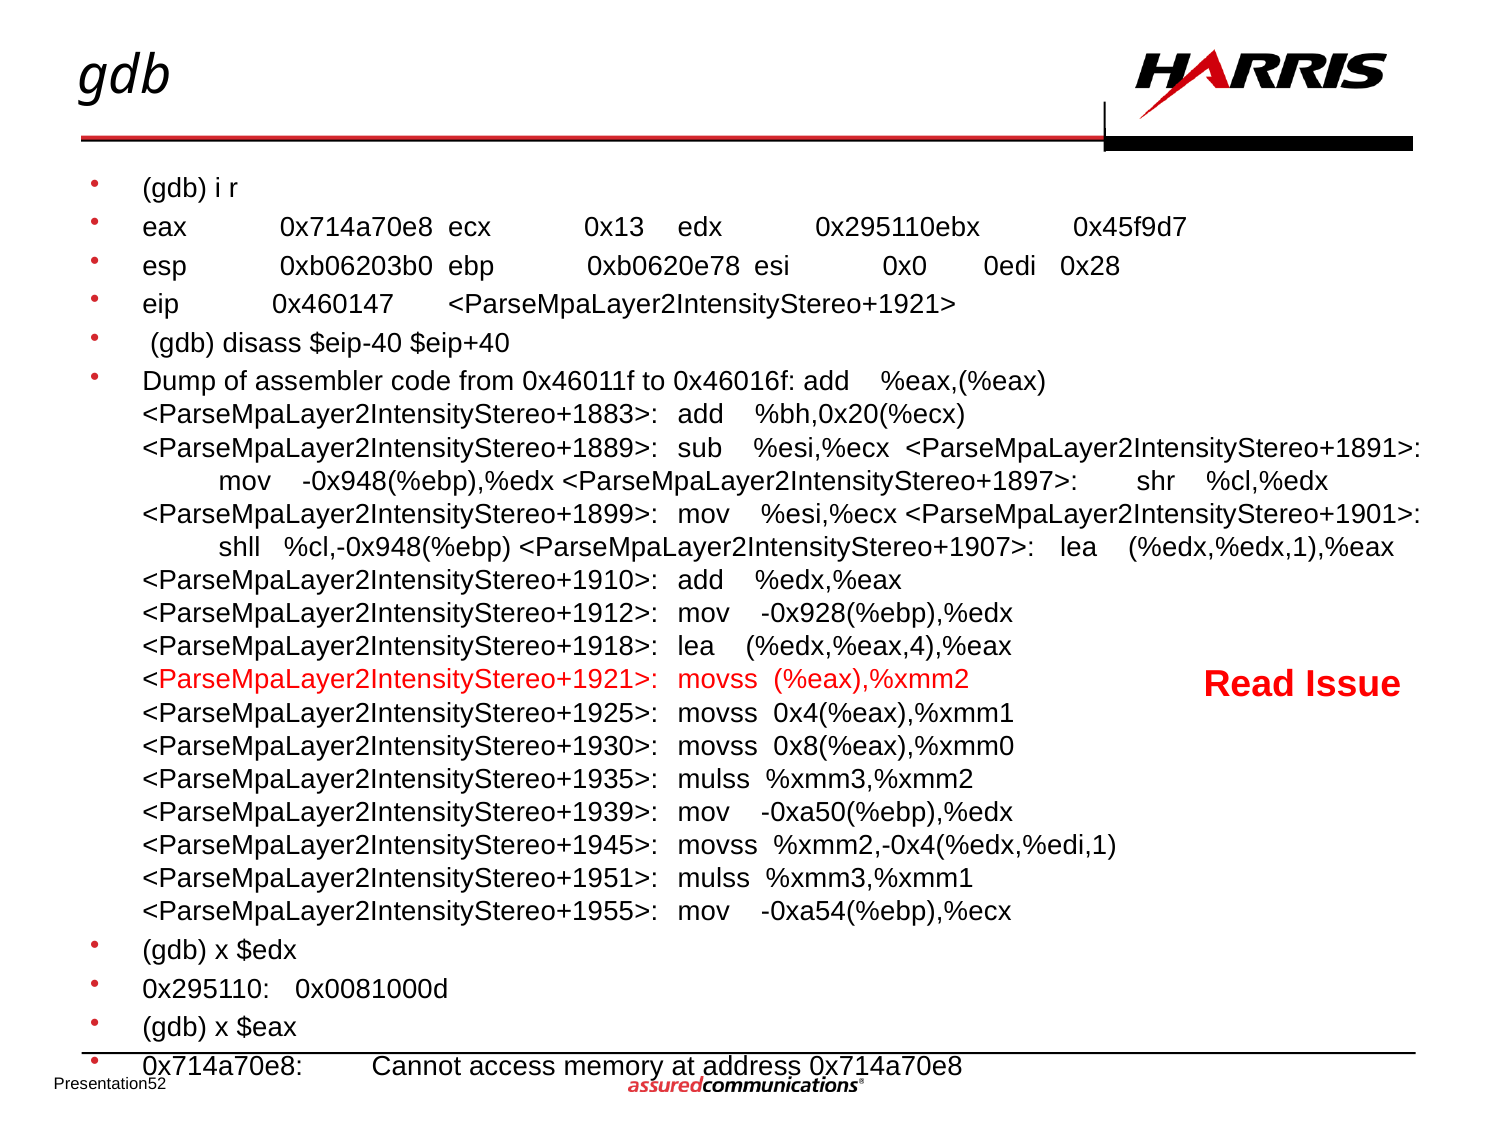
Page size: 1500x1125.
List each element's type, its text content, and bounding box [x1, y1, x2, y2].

list (gdb) i r eax 0x714a70e8 ecx 0x13 edx 0x295110ebx 0x45f9d7 esp 0xb06203b0 ebp 0xb0620e78 esi 0x0 0edi 0x28 eip 0x460147 <ParseMpaLayer2IntensityStereo+1921> (gdb) disass $eip-40 $eip+40 Dump of assembler code from 0x46011f to 0x46016f: add %eax,(%eax) <ParseMpaLayer2IntensityStereo+1883>: add %bh,0x20(%ecx) <ParseMpaLayer2IntensityStereo+1889>: sub %esi,%ecx <ParseMpaLayer2IntensityStereo+1891>: mov -0x948(%ebp),%edx <ParseMpaLayer2IntensityStereo+1897>: shr %cl,%edx <ParseMpaLayer2IntensityStereo+1899>: mov %esi,%ecx <ParseMpaLayer2IntensityStereo+1901>: shll %cl,-0x948(%ebp) <ParseMpaLayer2IntensityStereo+1907>: lea (%edx,%edx,1),%eax <ParseMpaLayer2IntensityStereo+1910>: add %edx,%eax <ParseMpaLayer2IntensityStereo+1912>: mov -0x928(%ebp),%edx <ParseMpaLayer2IntensityStereo+1918>: lea (%edx,%eax,4),%eax <ParseMpaLayer2IntensityStereo+1921>: movss (%eax),%xmm2 <ParseMpaLayer2IntensityStereo+1925>: movss 0x4(%eax),%xmm1 <ParseMpaLayer2IntensityStereo+1930>: movss 0x8(%eax),%xmm0 <ParseMpaLayer2IntensityStereo+1935>: mulss %xmm3,%xmm2 <ParseMpaLayer2IntensityStereo+1939>: mov -0xa50(%ebp),%edx <ParseMpaLayer2IntensityStereo+1945>: movss %xmm2,-0x4(%edx,%edi,1) <ParseMpaLayer2IntensityStereo+1951>: mulss %xmm3,%xmm1 <ParseMpaLayer2IntensityStereo+1955>: mov -0xa54(%ebp),%ecx (gdb) x $edx 0x295110: 0x0081000d (gdb) x $eax 0x714a70e8: Cannot access memory at address 0x714a70e8 [74, 162, 1439, 1101]
picture [1135, 49, 1387, 119]
title gdb [62, 27, 951, 117]
text_box Read Issue [1188, 651, 1417, 712]
